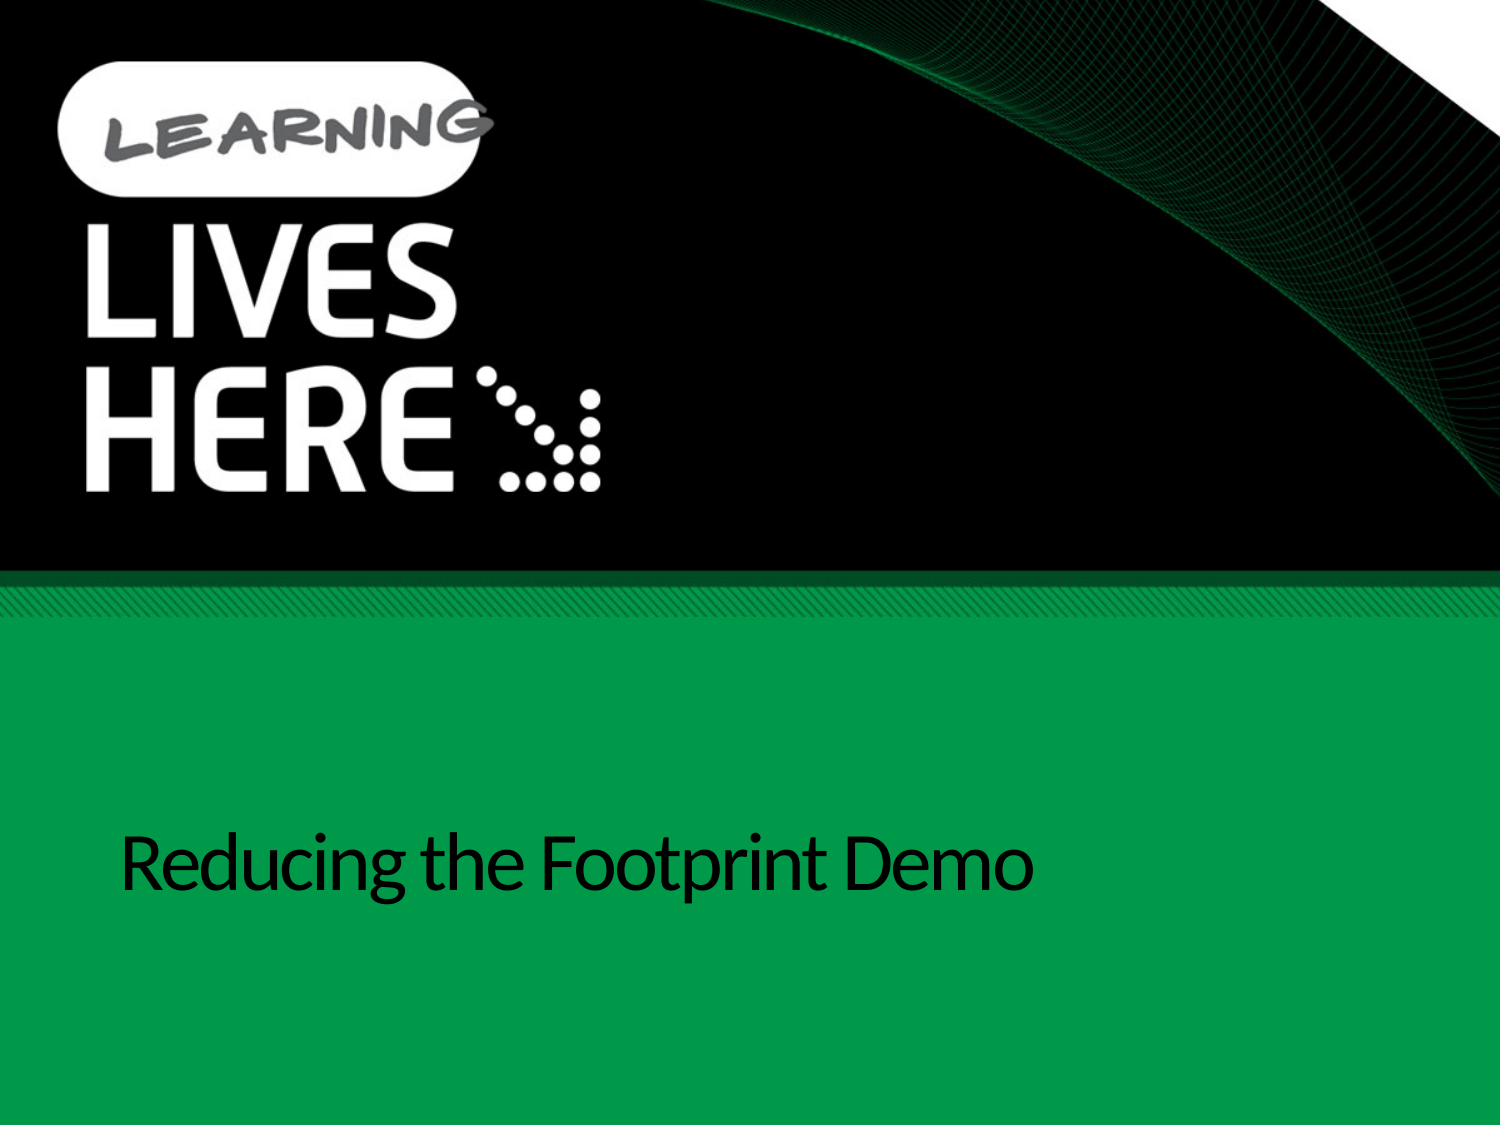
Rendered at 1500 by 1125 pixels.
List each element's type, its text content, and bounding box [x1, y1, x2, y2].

title Reducing the Footprint Demo [119, 818, 1375, 943]
picture [0, 0, 1500, 1125]
